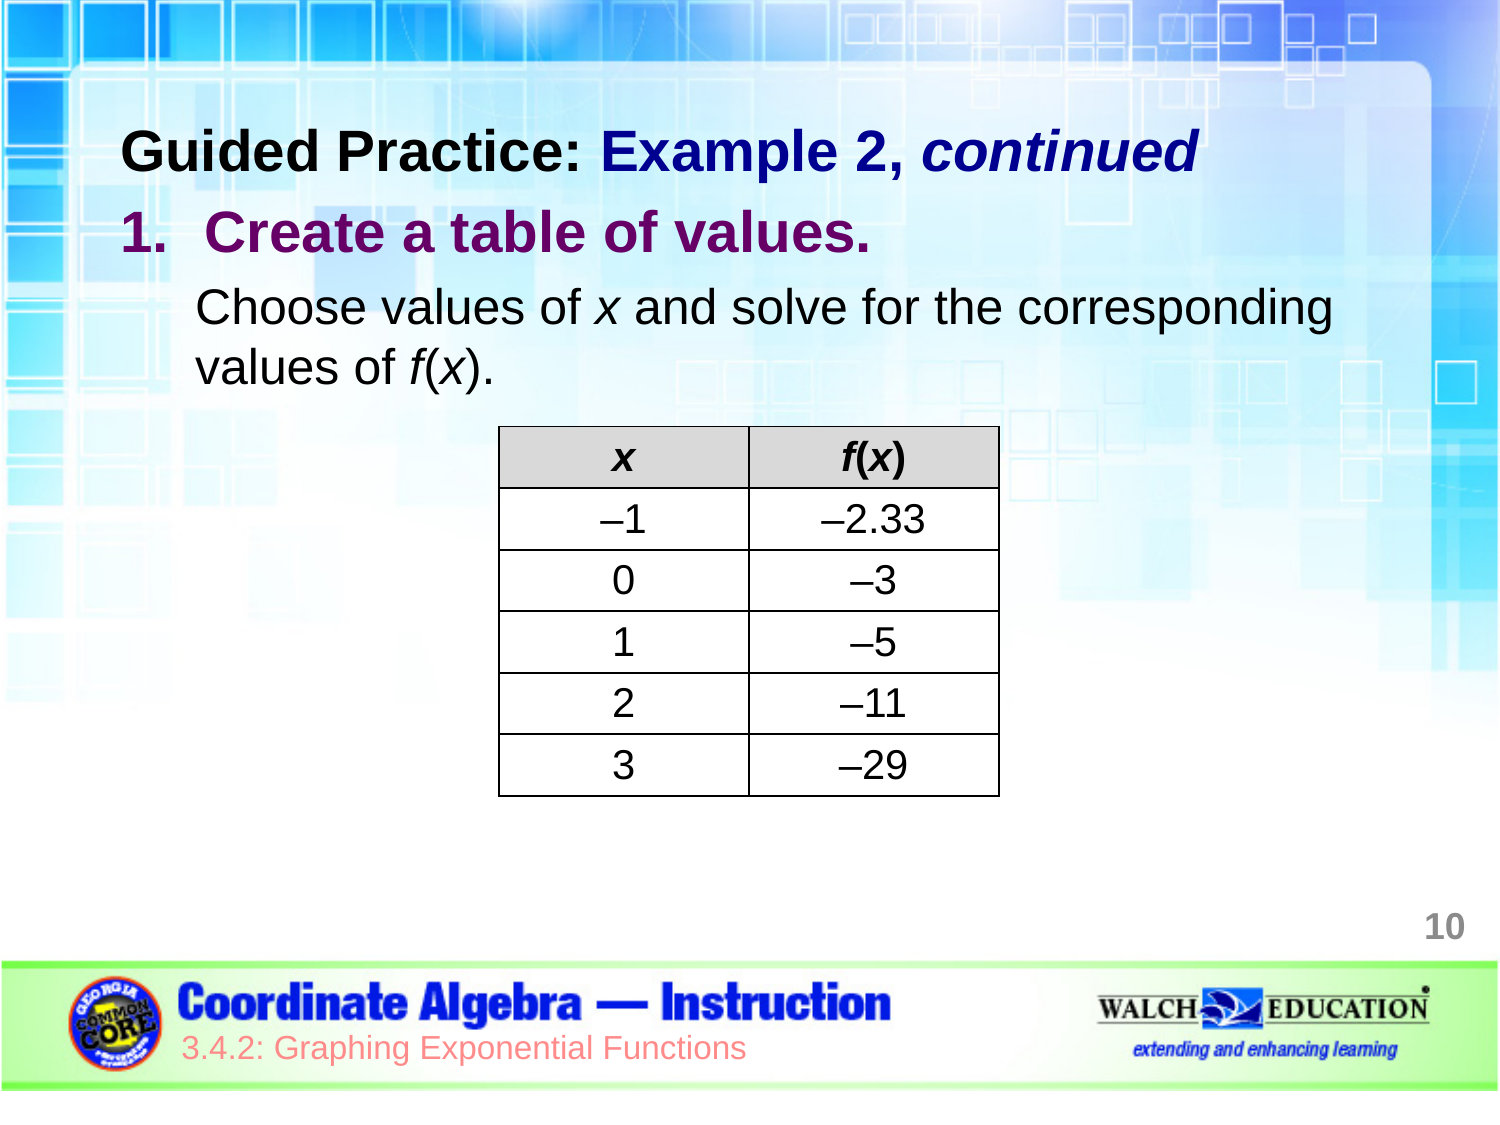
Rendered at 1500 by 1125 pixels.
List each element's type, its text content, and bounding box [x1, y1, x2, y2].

table_cell –3 [750, 551, 998, 610]
table_cell 2 [500, 674, 748, 733]
table_header f(x) [750, 427, 998, 487]
table_cell 1 [500, 612, 748, 672]
table_cell –5 [750, 612, 998, 672]
footer 3.4.2: Graphing Exponential Functions [166, 1024, 1080, 1069]
table_header x [500, 427, 748, 487]
table_cell 0 [500, 551, 748, 610]
table_cell –11 [750, 674, 998, 733]
picture [1, 0, 1500, 1091]
table_cell –29 [750, 735, 998, 795]
subtitle Guided Practice: Example 2, continued Create a table of values. Choose values of x and solve for the corresponding values of f(x). [105, 105, 1423, 925]
table_cell 3 [500, 735, 748, 795]
table_cell –1 [500, 489, 748, 549]
slide_number 10 [1361, 901, 1481, 949]
table_cell –2.33 [750, 489, 998, 549]
